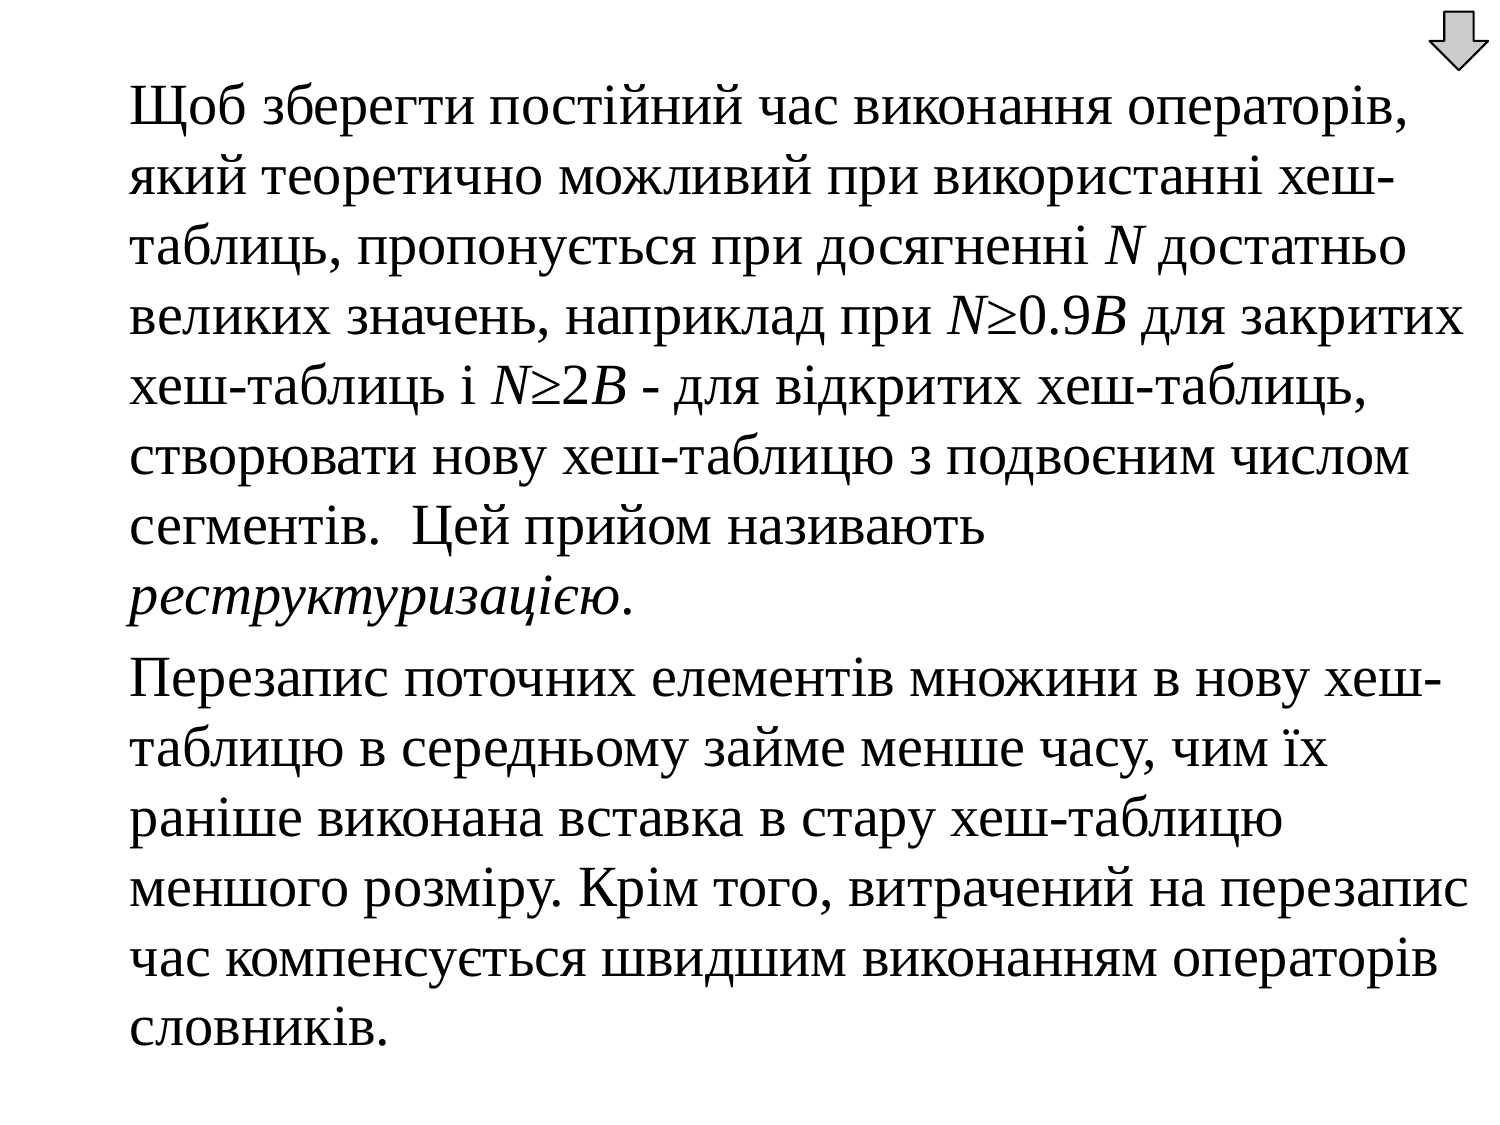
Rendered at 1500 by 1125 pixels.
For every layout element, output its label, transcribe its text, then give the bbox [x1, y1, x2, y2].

text_box [1429, 11, 1489, 71]
list Щоб зберегти постійний час виконання операторів, який теоретично можливий при використанні хеш-таблиць, пропонується при досягненні N достатньо великих значень, наприклад при N≥0.9В для закритих хеш-таблиць і N≥2В - для відкритих хеш-таблиць, створювати нову хеш-таблицю з подвоєним числом сегментів. Цей прийом називають реструктуризацією. Перезапис поточних елементів множини в нову хеш-таблицю в середньому займе менше часу, чим їх раніше виконана вставка в стару хеш-таблицю меншого розміру. Крім того, витрачений на перезапис час компенсується швидшим виконанням операторів словників. [0, 58, 1500, 1125]
